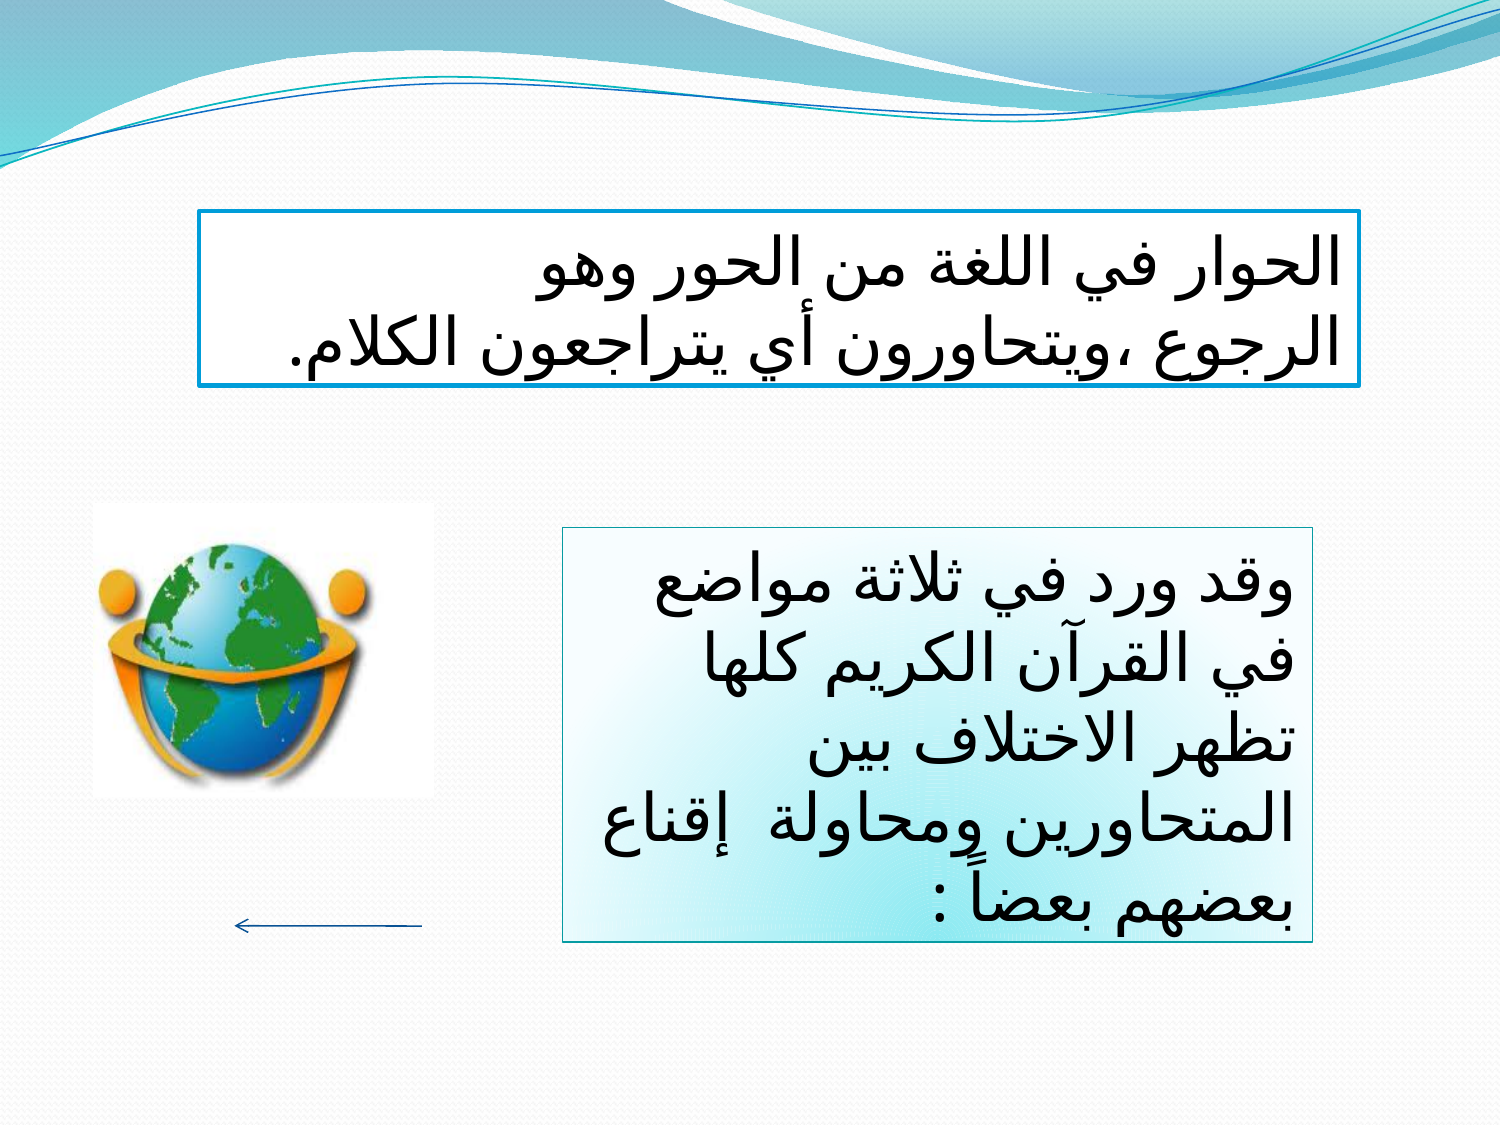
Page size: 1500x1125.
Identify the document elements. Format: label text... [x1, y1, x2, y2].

text_box الحوار في اللغة من الحور وهو الرجوع ،ويتحاورون أي يتراجعون الكلام. [197, 209, 1361, 388]
picture [93, 503, 434, 797]
text_box وقد ورد في ثلاثة مواضع في القرآن الكريم كلها تظهر الاختلاف بين المتحاورين ومحاولة إقناع بعضهم بعضاً : [562, 527, 1313, 943]
